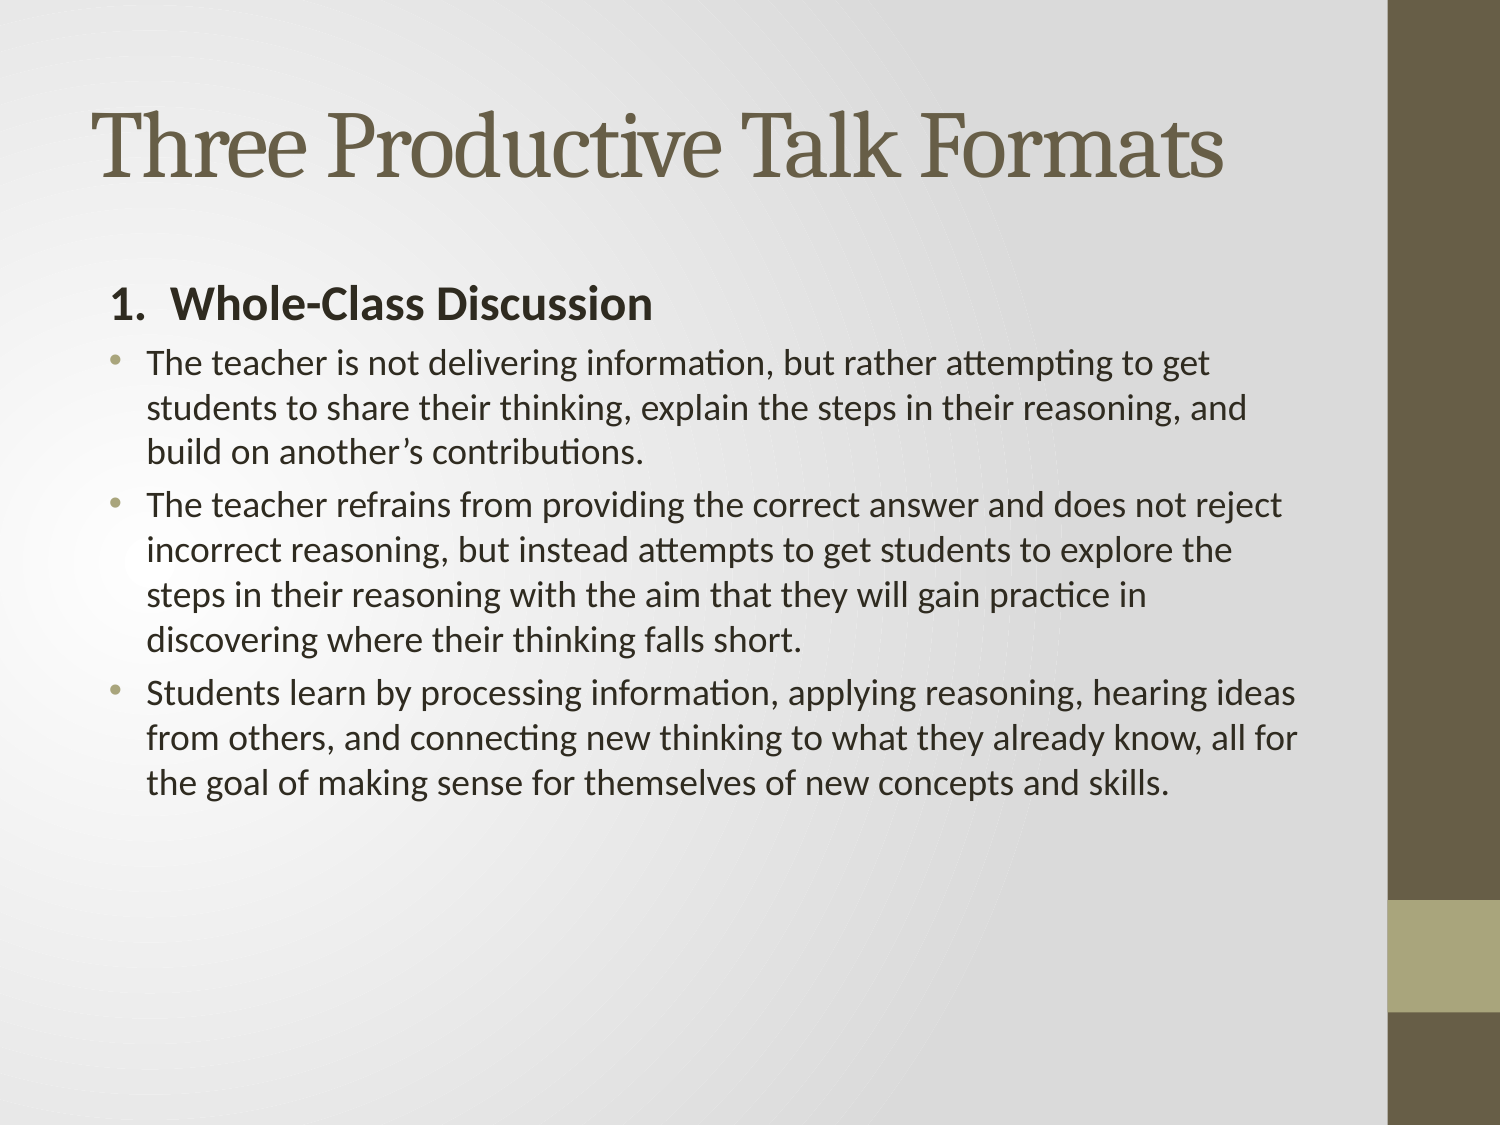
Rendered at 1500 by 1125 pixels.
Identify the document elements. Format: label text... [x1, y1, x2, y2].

list 1. Whole-Class Discussion The teacher is not delivering information, but rather attempting to get students to share their thinking, explain the steps in their reasoning, and build on another’s contributions. The teacher refrains from providing the correct answer and does not reject incorrect reasoning, but instead attempts to get students to explore the steps in their reasoning with the aim that they will gain practice in discovering where their thinking falls short. Students learn by processing information, applying reasoning, hearing ideas from others, and connecting new thinking to what they already know, all for the goal of making sense for themselves of new concepts and skills. [75, 262, 1325, 1050]
title Three Productive Talk Formats [75, 45, 1325, 233]
